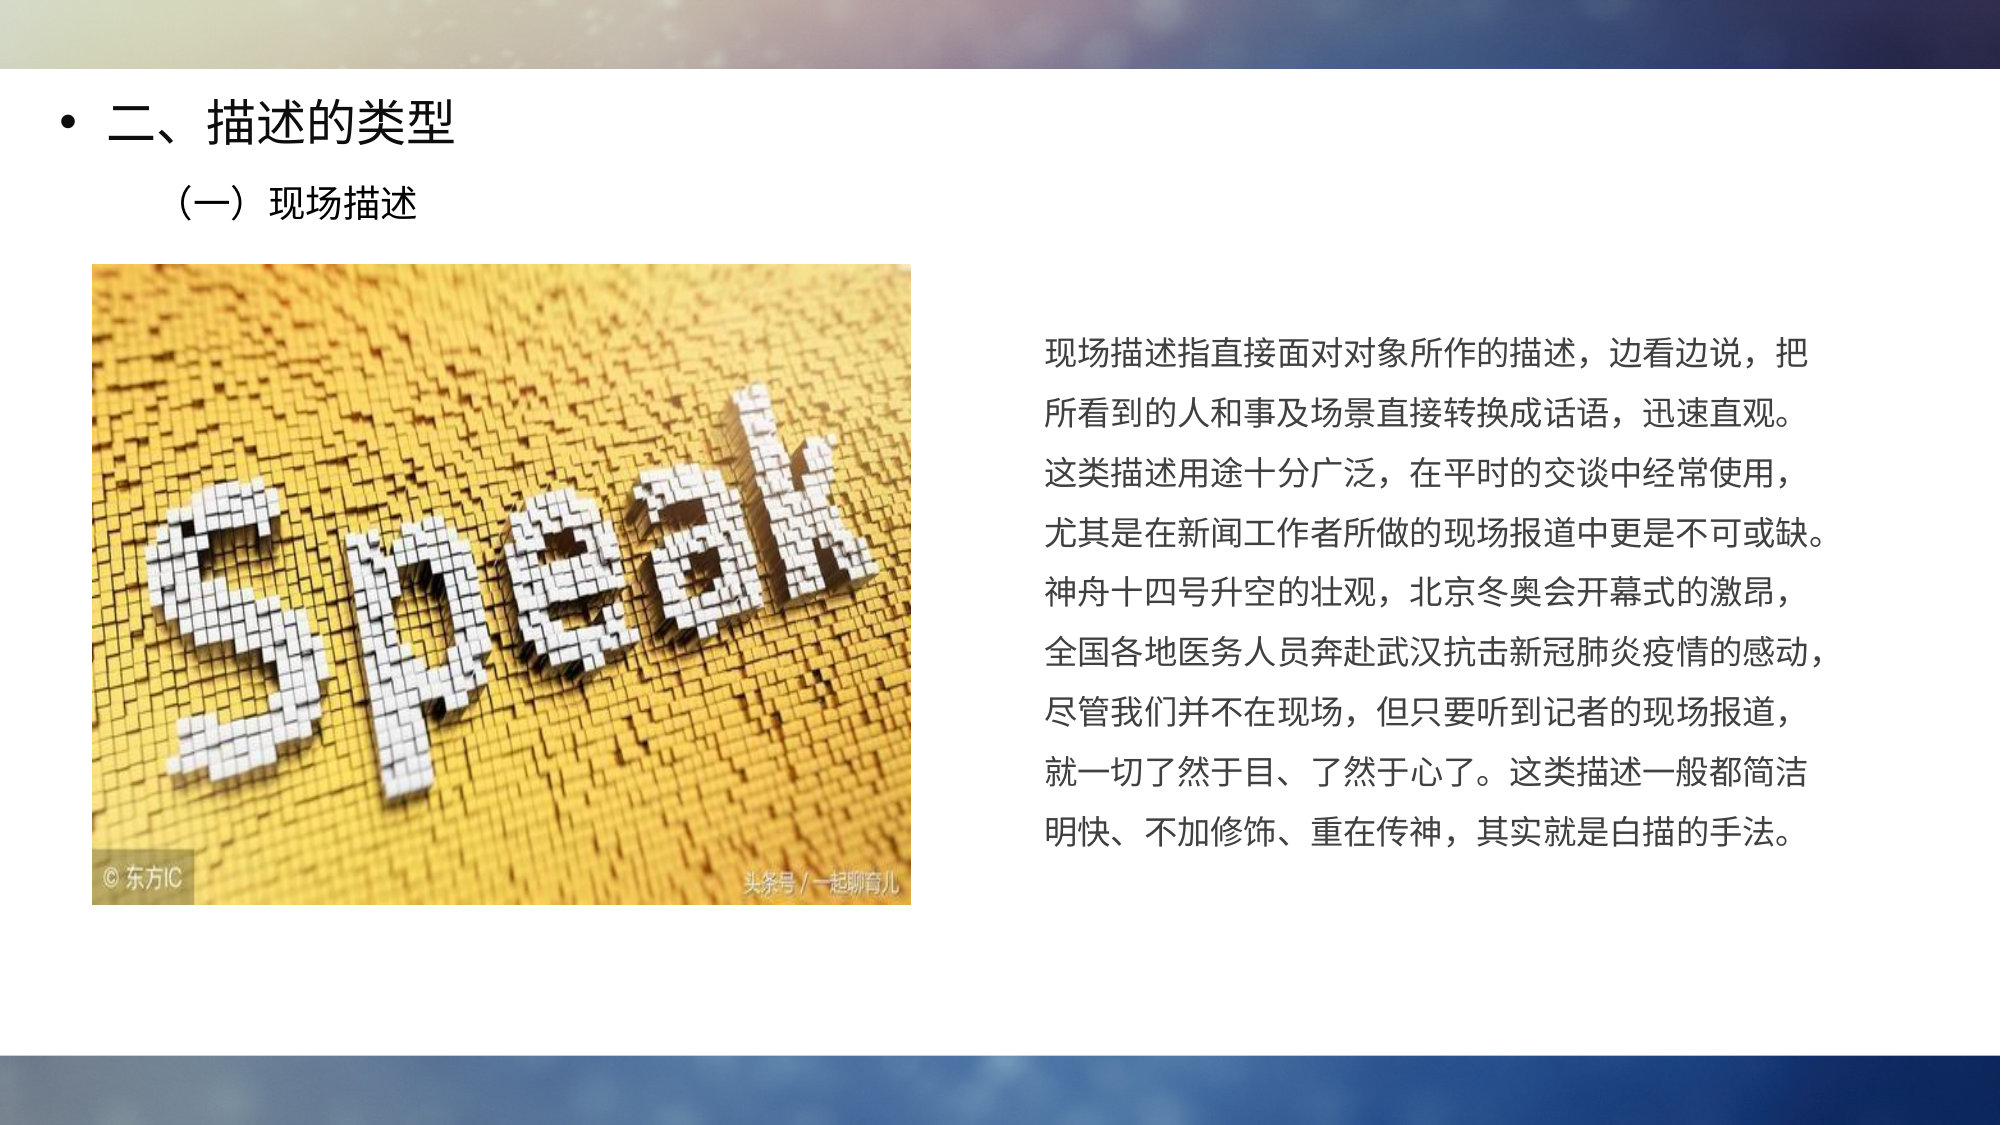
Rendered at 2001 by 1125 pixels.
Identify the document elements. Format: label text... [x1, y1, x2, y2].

picture [0, 1056, 2000, 1125]
picture [0, 0, 2000, 69]
text_box 二、描述的类型 [44, 84, 799, 160]
text_box 现场描述指直接面对对象所作的描述，边看边说，把所看到的人和事及场景直接转换成话语，迅速直观。这类描述用途十分广泛，在平时的交谈中经常使用，尤其是在新闻工作者所做的现场报道中更是不可或缺。神舟十四号升空的壮观，北京冬奥会开幕式的激昂，全国各地医务人员奔赴武汉抗击新冠肺炎疫情的感动，尽管我们并不在现场，但只要听到记者的现场报道，就一切了然于目、了然于心了。这类描述一般都简洁明快、不加修饰、重在传神，其实就是白描的手法。 [1029, 304, 1855, 859]
picture [92, 264, 911, 905]
text_box （一）现场描述 [141, 172, 434, 233]
